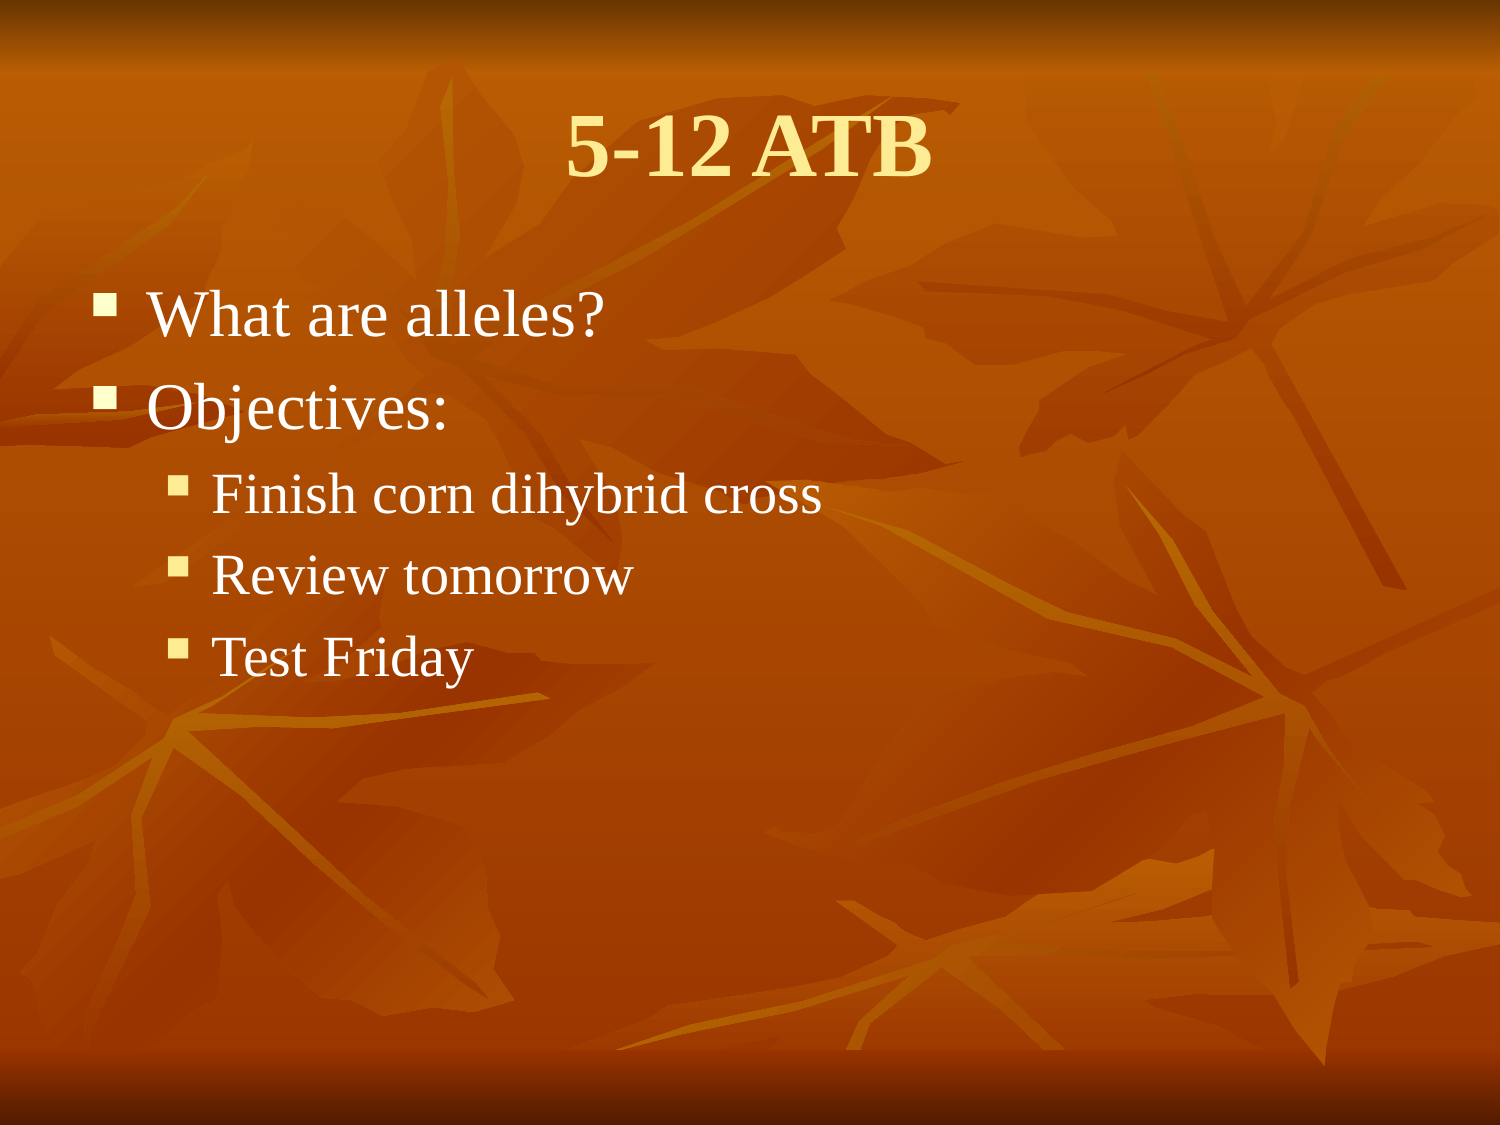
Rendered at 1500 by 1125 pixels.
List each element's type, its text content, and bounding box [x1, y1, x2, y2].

title 5-12 ATB [74, 45, 1426, 234]
list What are alleles? Objectives: Finish corn dihybrid cross Review tomorrow Test Friday [74, 262, 1426, 1006]
